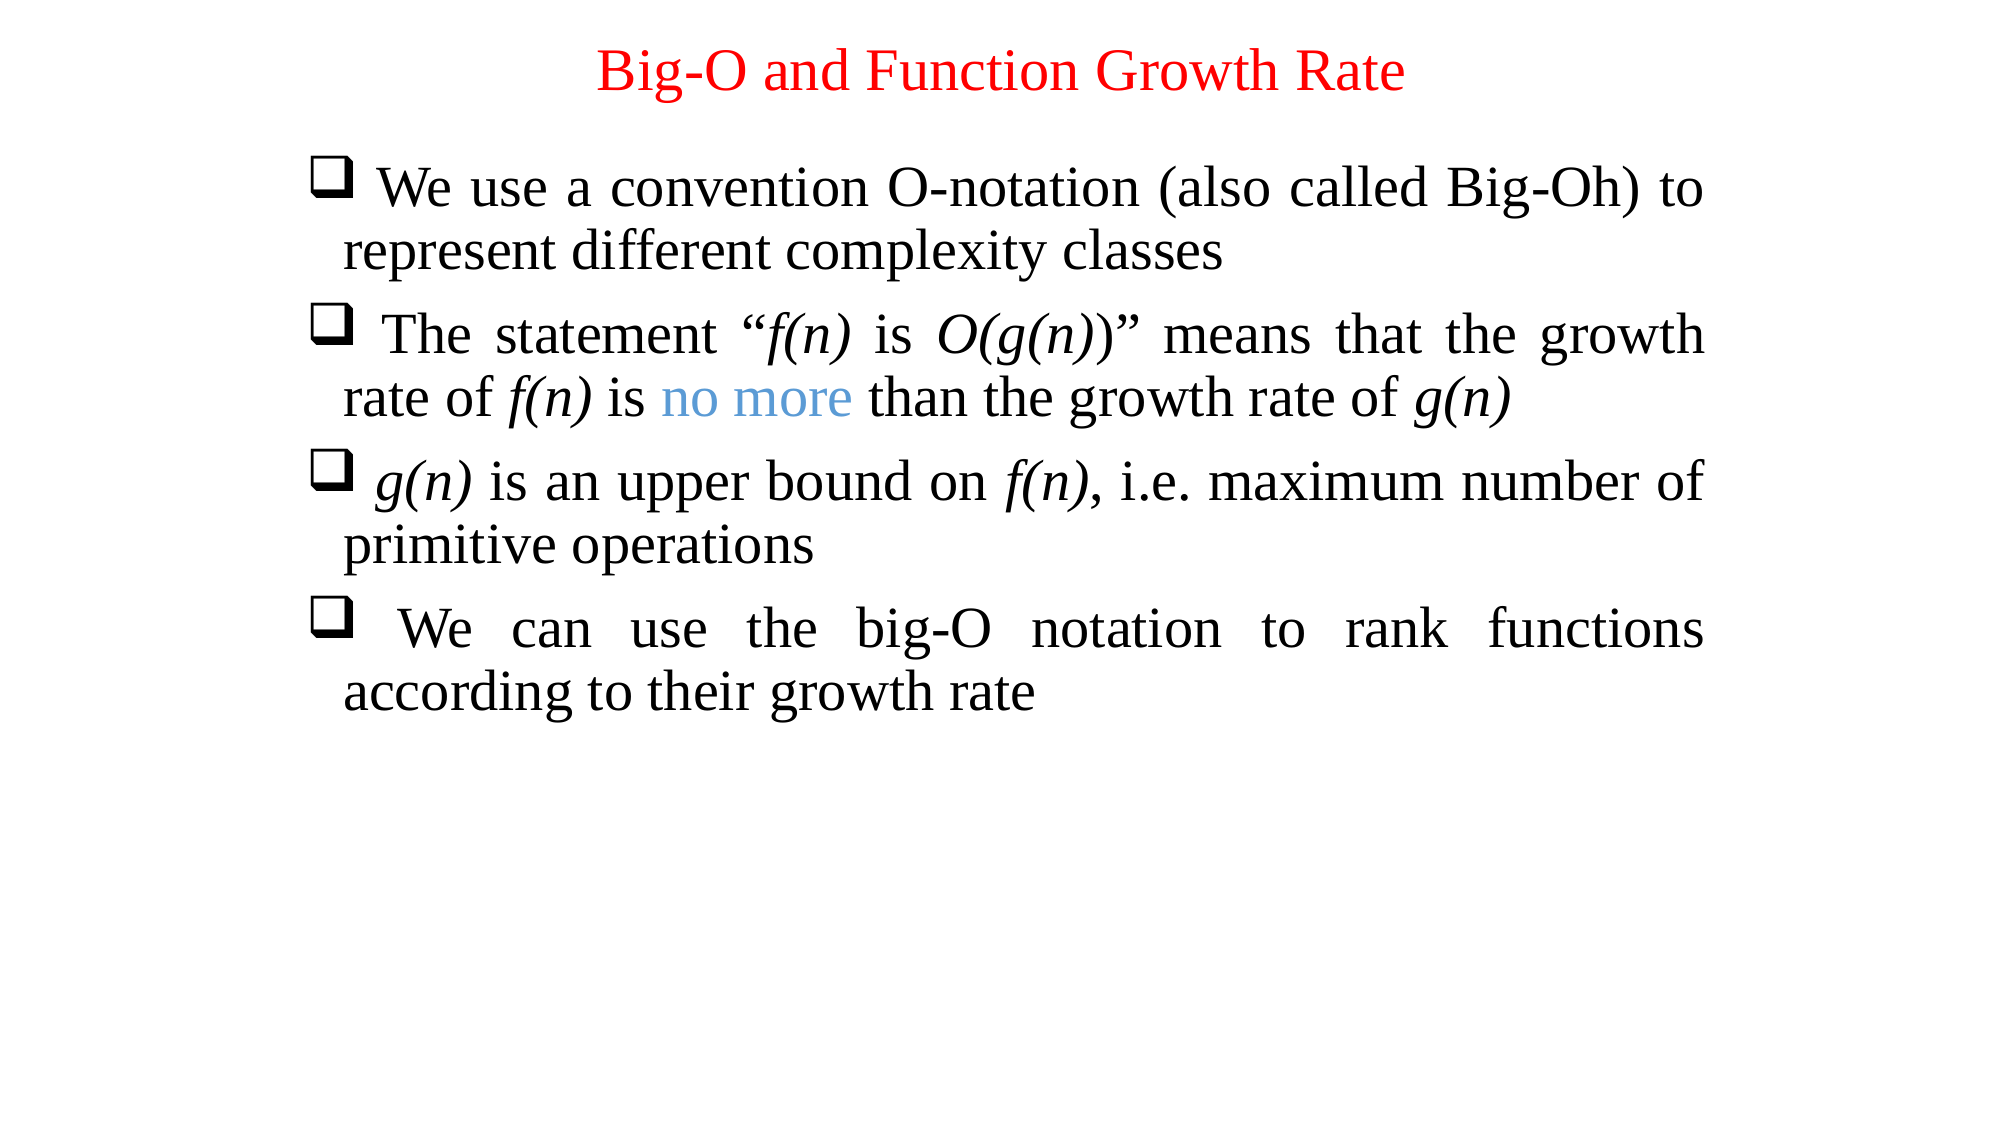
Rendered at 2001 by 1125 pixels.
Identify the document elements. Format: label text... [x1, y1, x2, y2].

title Big-O and Function Growth Rate [326, 30, 1678, 112]
list We use a convention O-notation (also called Big-Oh) to represent different complexity classes The statement “f(n) is O(g(n))” means that the growth rate of f(n) is no more than the growth rate of g(n) g(n) is an upper bound on f(n), i.e. maximum number of primitive operations We can use the big-O notation to rank functions according to their growth rate [290, 148, 1721, 1036]
